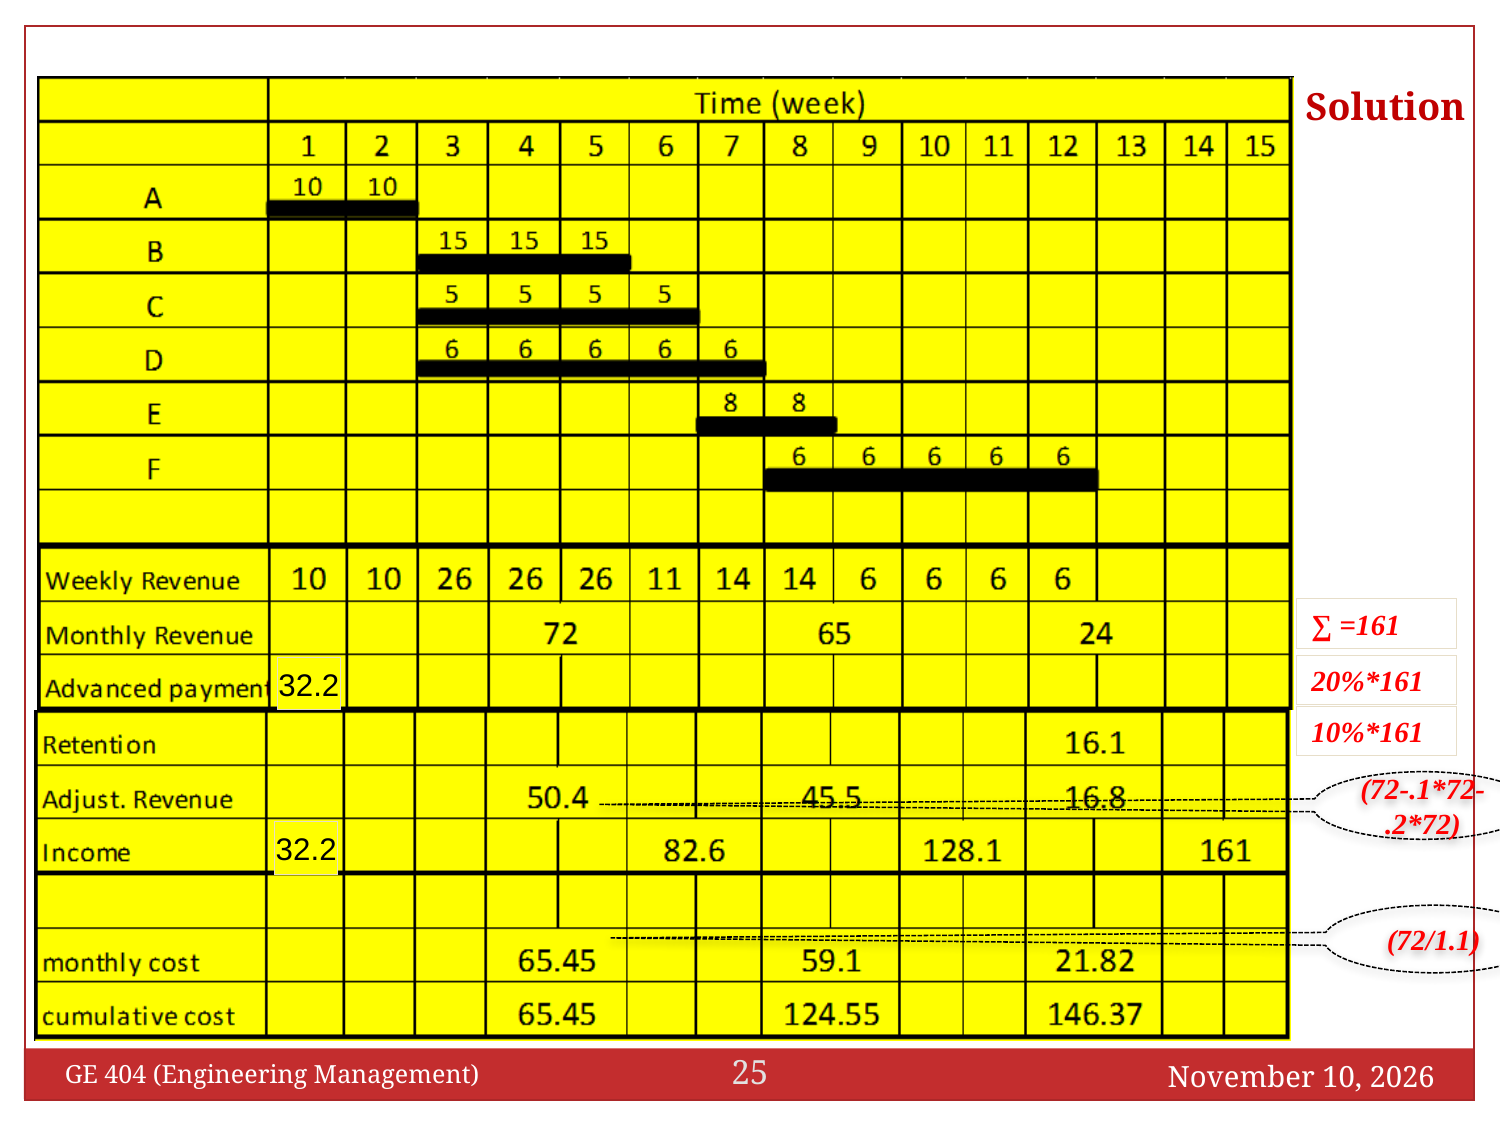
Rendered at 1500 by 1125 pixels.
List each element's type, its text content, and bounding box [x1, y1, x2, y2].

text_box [37, 545, 1294, 711]
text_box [34, 709, 1292, 875]
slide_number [950, 1050, 1450, 1111]
text_box (72-.1*72-.2*72) [1296, 770, 1500, 841]
text_box (72/1.1) [1296, 904, 1500, 974]
picture [34, 875, 1292, 1041]
text_box ∑ =161 [1299, 598, 1457, 649]
footer GE 404 (Engineering Management) [50, 1051, 638, 1112]
text_box 10%*161 [1296, 706, 1457, 756]
slide_number 25 [699, 1051, 800, 1110]
text_box Solution [1294, 75, 1494, 136]
picture [37, 75, 1294, 545]
text_box 20%*161 [1299, 655, 1457, 705]
